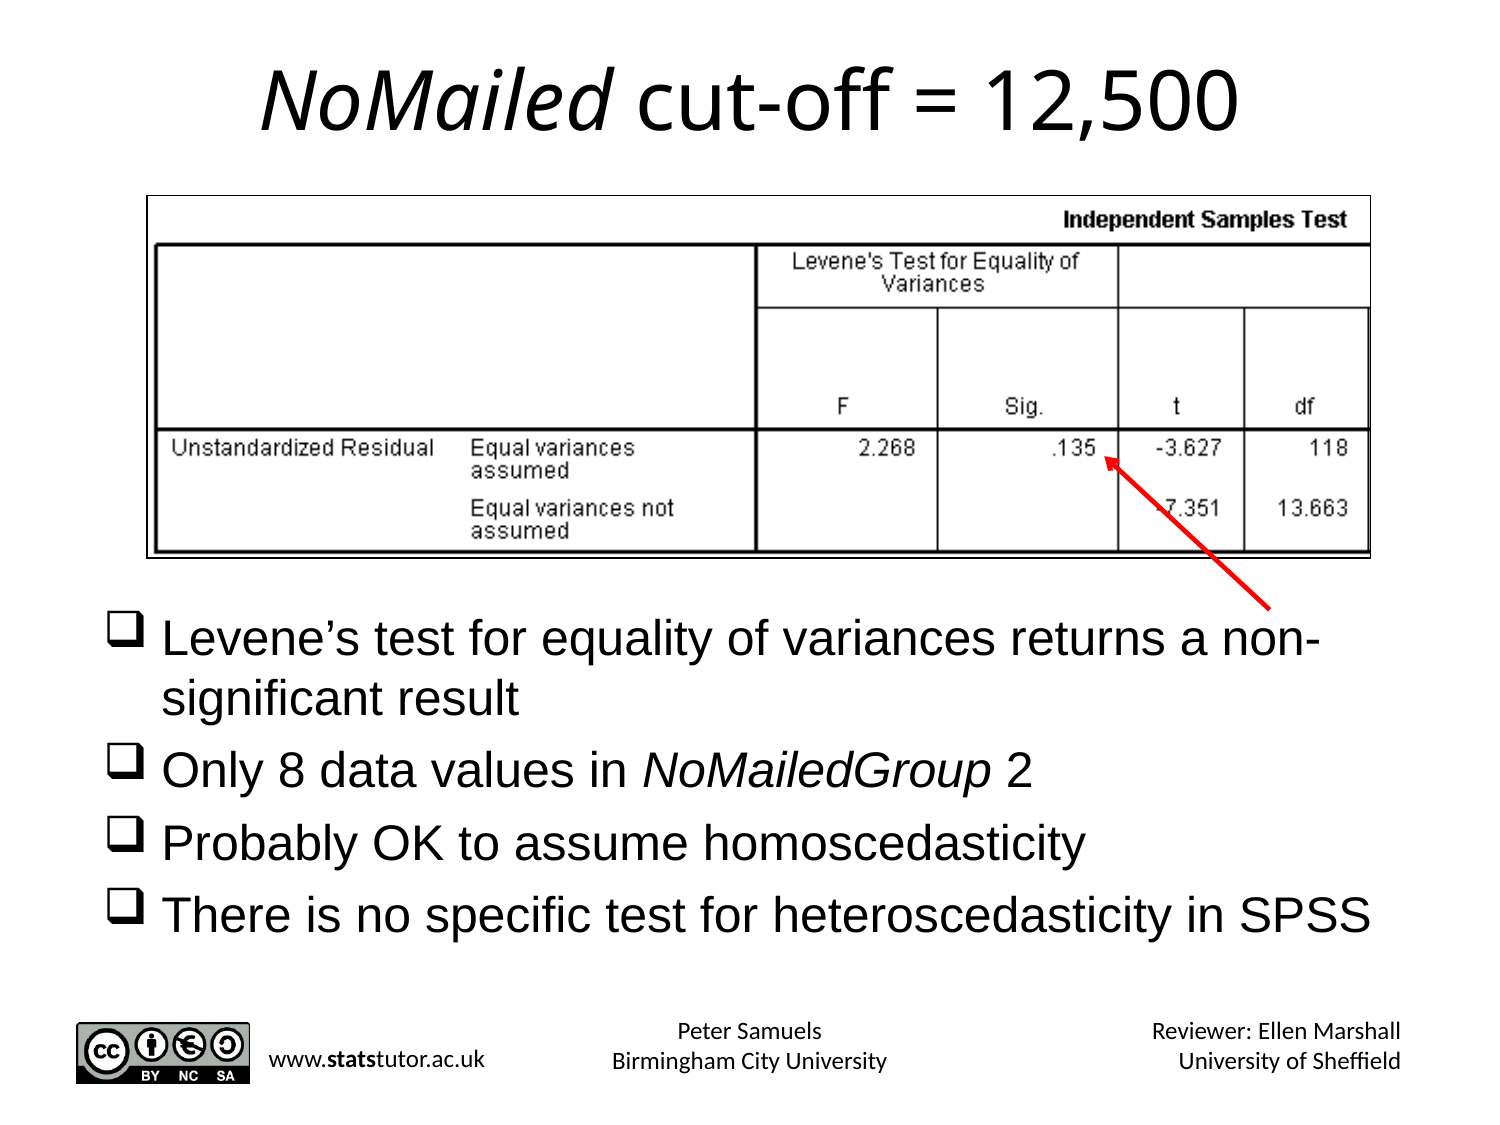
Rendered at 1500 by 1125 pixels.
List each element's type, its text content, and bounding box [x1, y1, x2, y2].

text_box Peter Samuels Birmingham City University [549, 1007, 951, 1083]
picture [76, 1022, 251, 1084]
text_box Reviewer: Ellen Marshall University of Sheffield [1038, 1007, 1417, 1083]
picture [147, 196, 1371, 558]
title NoMailed cut-off = 12,500 [75, 45, 1425, 149]
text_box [1104, 455, 1270, 610]
text_box Levene’s test for equality of variances returns a non-significant result Only 8 data values in NoMailedGroup 2 Probably OK to assume homoscedasticity There is no specific test for heteroscedasticity in SPSS [88, 597, 1436, 951]
text_box www.statstutor.ac.uk [254, 1035, 573, 1080]
